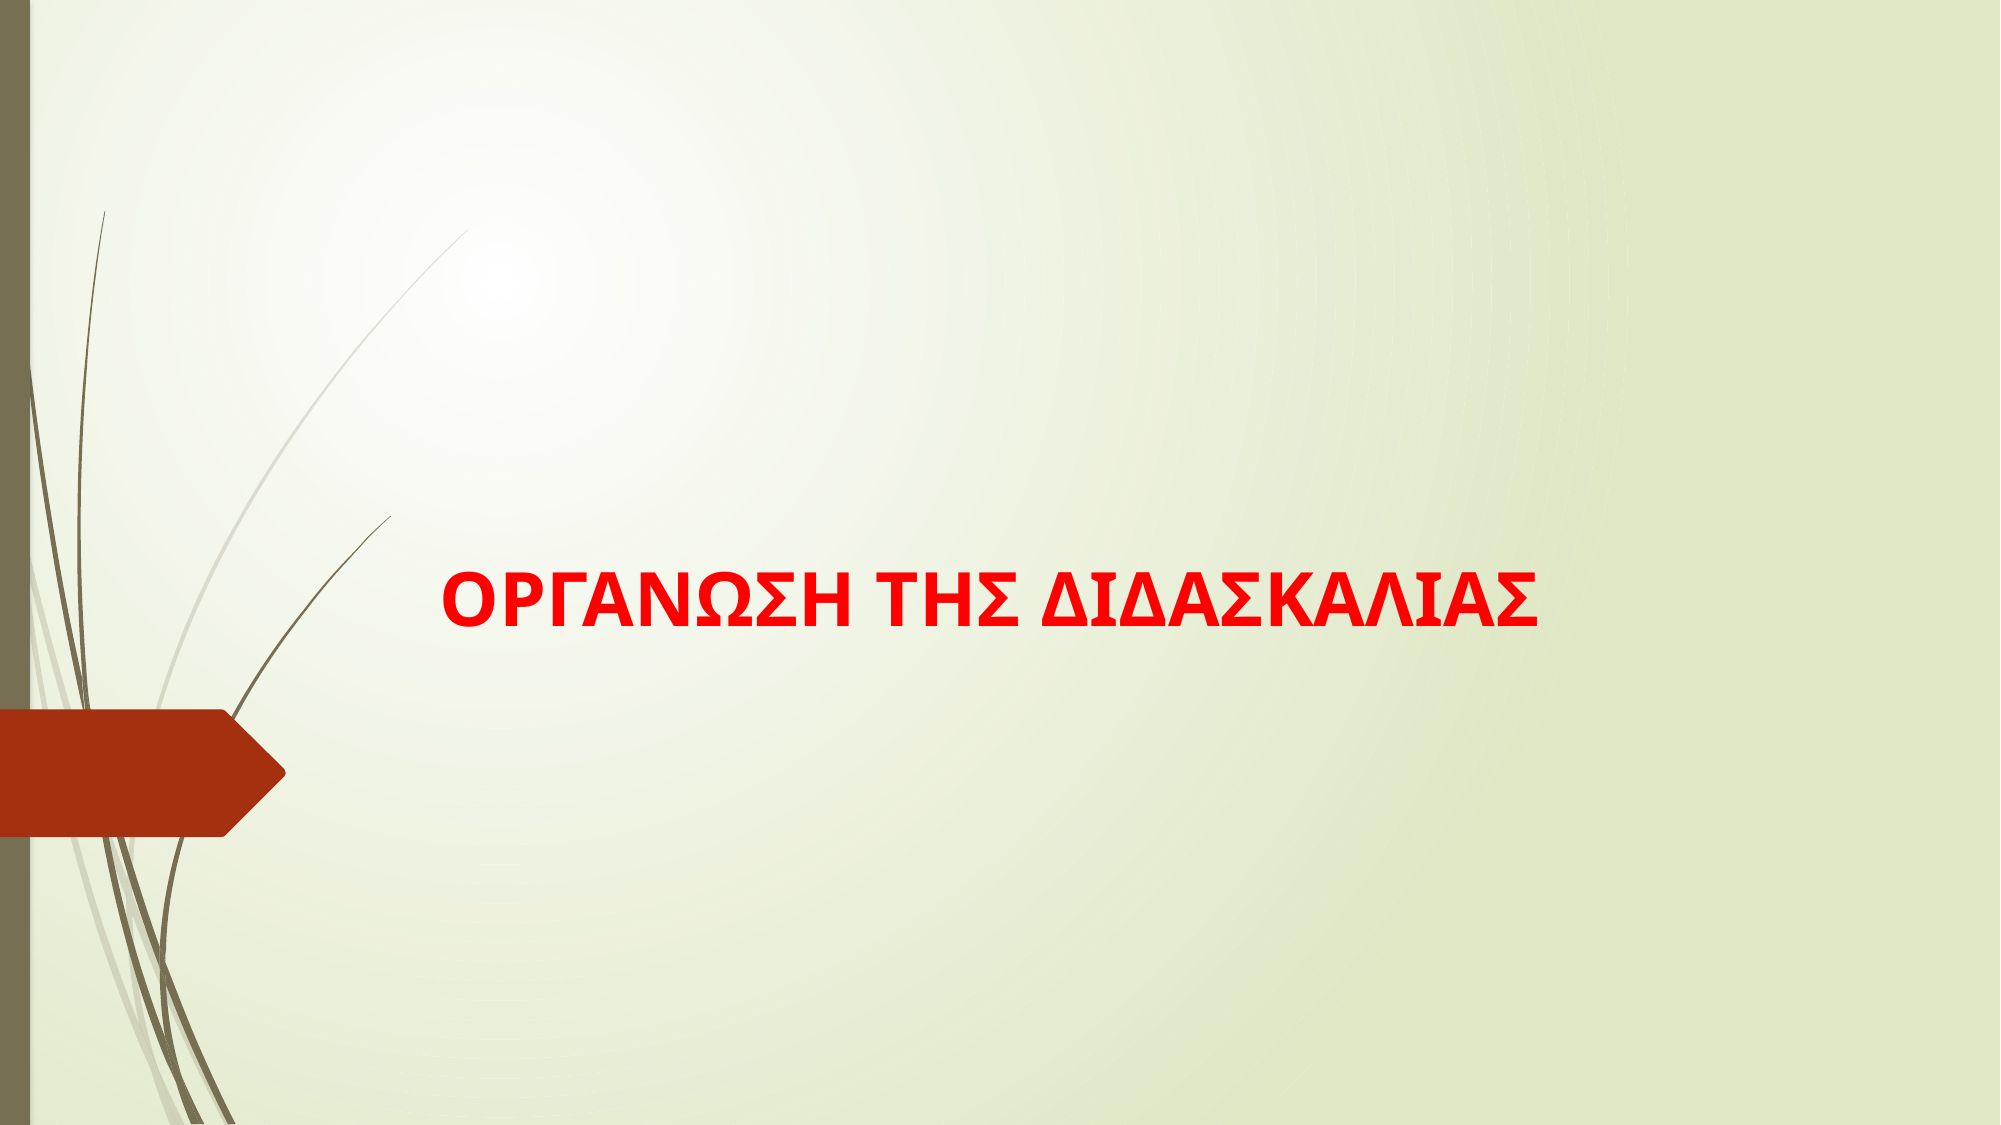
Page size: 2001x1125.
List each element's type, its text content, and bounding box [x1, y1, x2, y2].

title ΟΡΓΑΝΩΣΗ ΤΗΣ ΔΙΔΑΣΚΑΛΙΑΣ [424, 412, 1888, 784]
